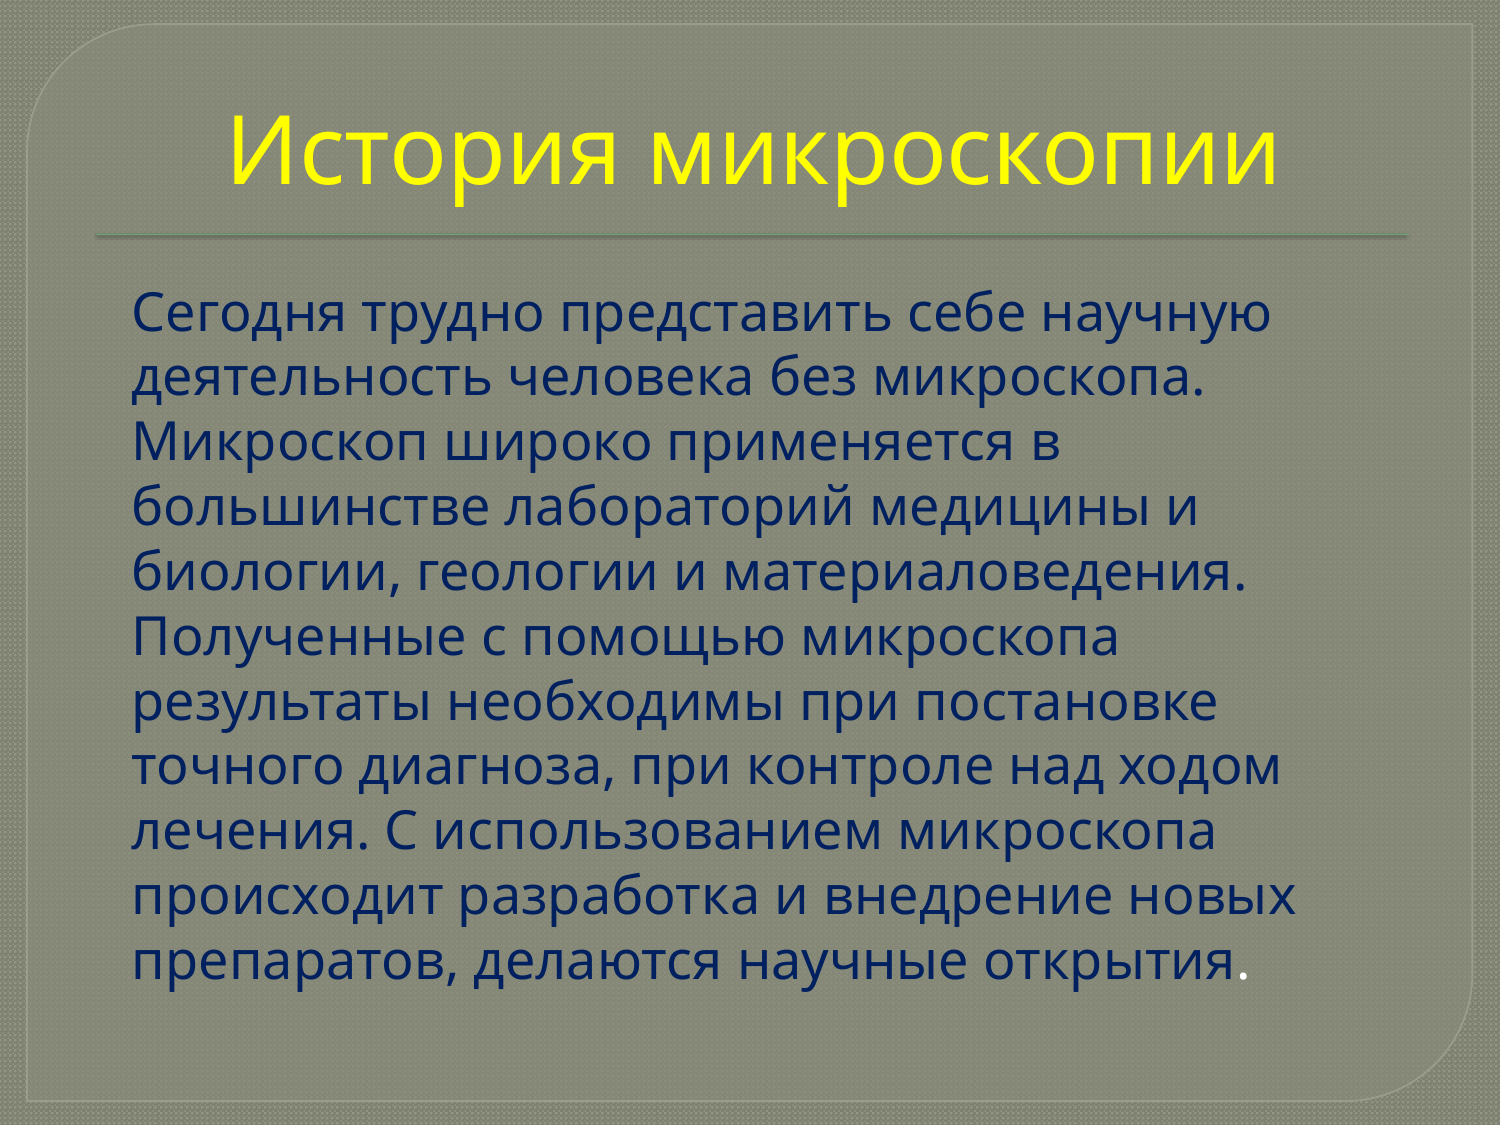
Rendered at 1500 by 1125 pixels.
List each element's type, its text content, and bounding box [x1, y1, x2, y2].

title История микроскопии [75, 41, 1425, 211]
list Сегодня трудно представить себе научную деятельность человека без микроскопа. Микроскоп широко применяется в большинстве лабораторий медицины и биологии, геологии и материаловедения. Полученные с помощью микроскопа результаты необходимы при постановке точного диагноза, при контроле над ходом лечения. С использованием микроскопа происходит разработка и внедрение новых препаратов, делаются научные открытия. [75, 269, 1425, 1013]
